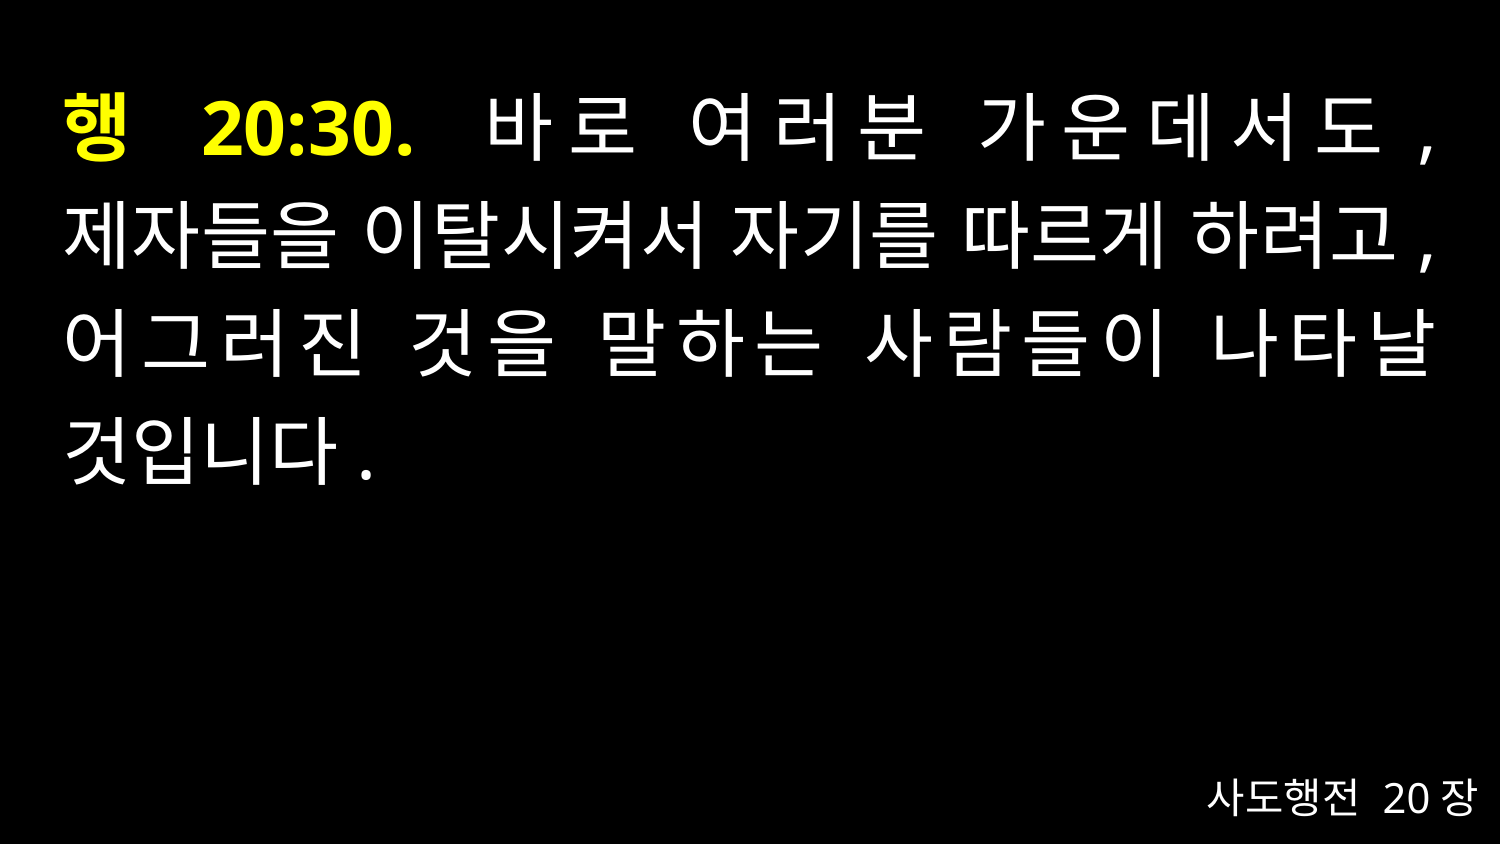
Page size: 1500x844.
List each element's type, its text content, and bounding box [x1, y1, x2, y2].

subtitle 사도행전 20장 [916, 770, 1500, 844]
title 행 20:30. 바로 여러분 가운데서도, 제자들을 이탈시켜서 자기를 따르게 하려고, 어그러진 것을 말하는 사람들이 나타날 것입니다. [0, 0, 1500, 844]
